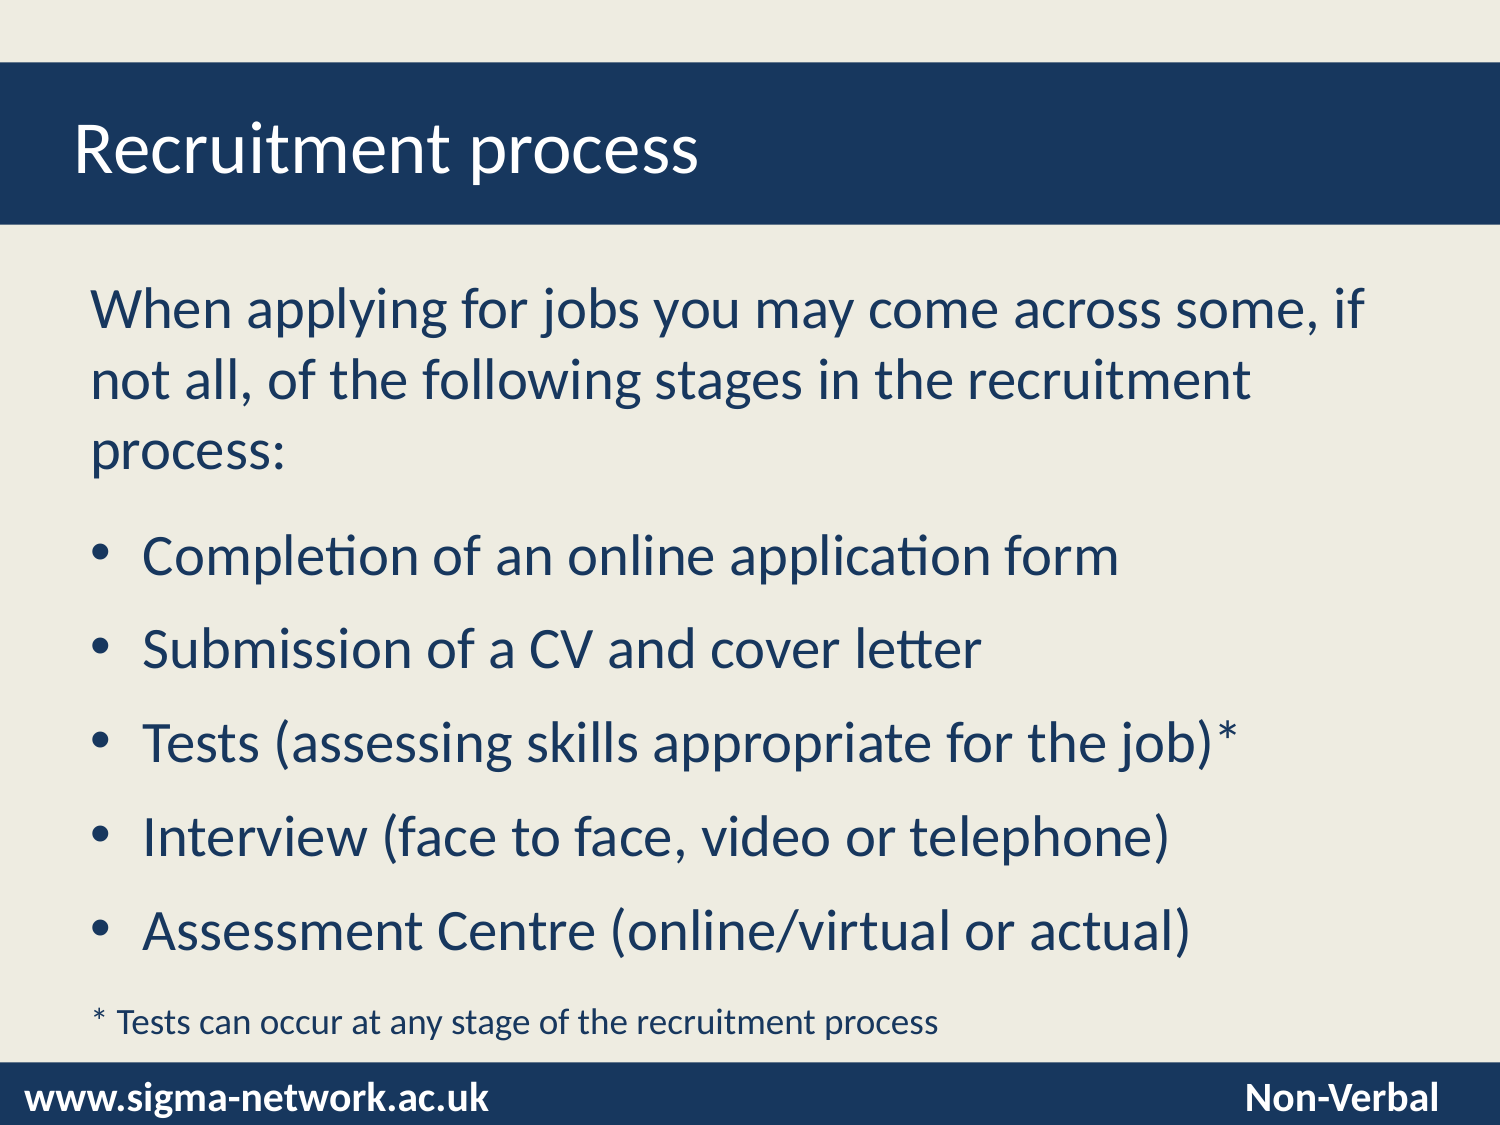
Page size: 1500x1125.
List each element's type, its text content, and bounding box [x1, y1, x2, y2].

title Recruitment process [0, 62, 1500, 225]
list When applying for jobs you may come across some, if not all, of the following stages in the recruitment process: Completion of an online application form Submission of a CV and cover letter Tests (assessing skills appropriate for the job)* Interview (face to face, video or telephone) Assessment Centre (online/virtual or actual) * Tests can occur at any stage of the recruitment process [75, 262, 1425, 1050]
